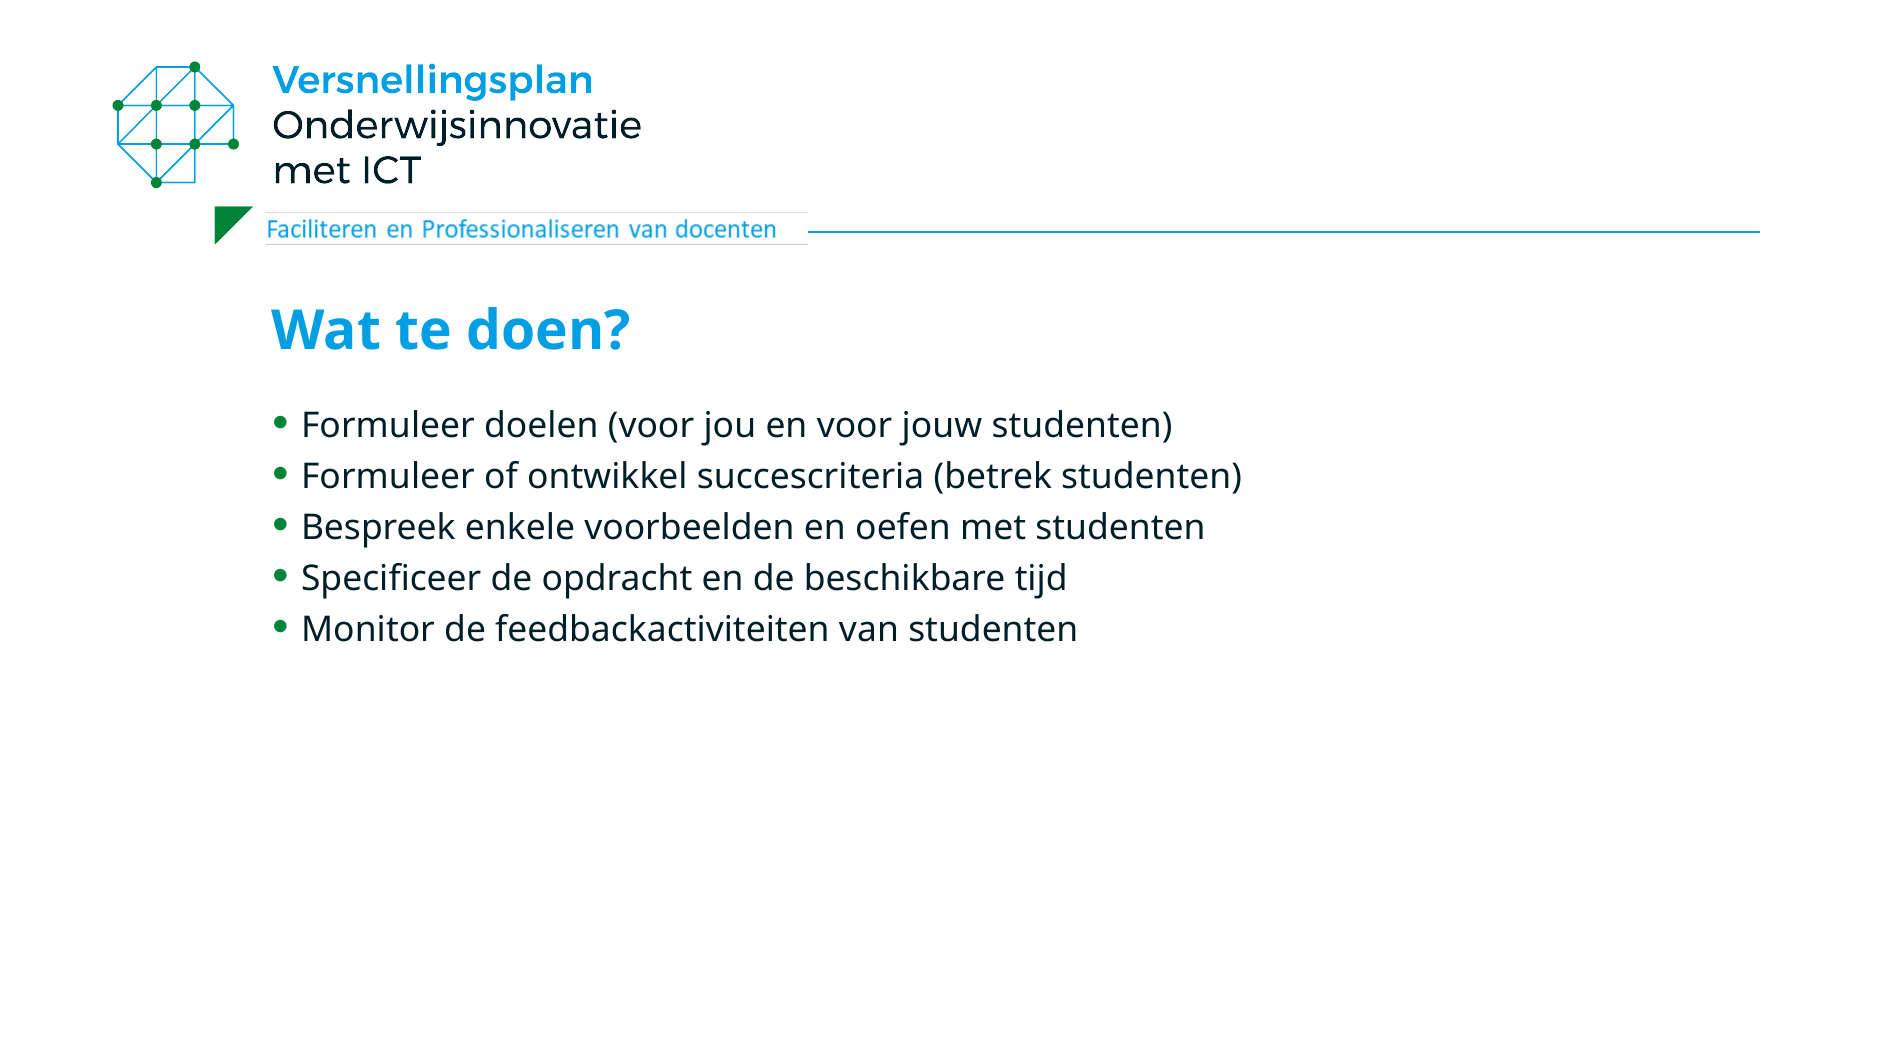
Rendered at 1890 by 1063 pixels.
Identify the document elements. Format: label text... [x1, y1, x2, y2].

picture [0, 0, 808, 261]
title Wat te doen? [271, 294, 1469, 356]
list Formuleer doelen (voor jou en voor jouw studenten) Formuleer of ontwikkel succescriteria (betrek studenten) Bespreek enkele voorbeelden en oefen met studenten Specificeer de opdracht en de beschikbare tijd Monitor de feedbackactiviteiten van studenten [271, 393, 1778, 1022]
